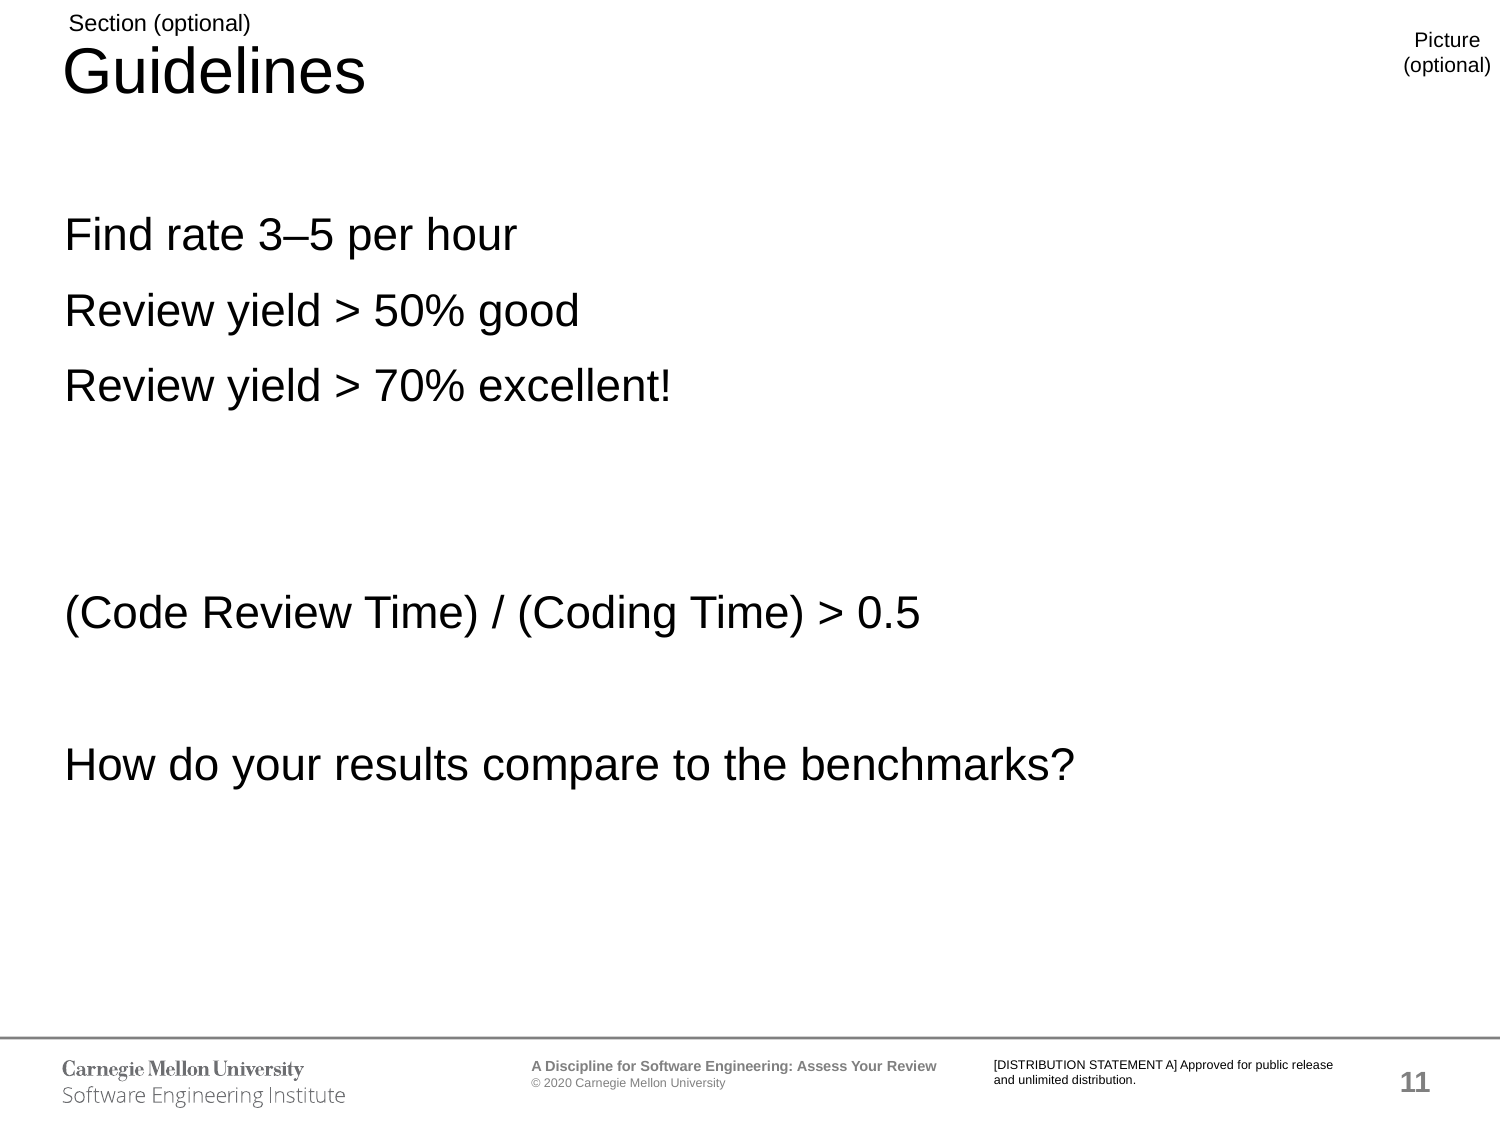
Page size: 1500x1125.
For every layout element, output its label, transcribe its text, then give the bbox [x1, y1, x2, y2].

list Find rate 3–5 per hour Review yield > 50% good Review yield > 70% excellent! (Code Review Time) / (Coding Time) > 0.5 How do your results compare to the benchmarks? [64, 204, 1430, 1027]
title Guidelines [62, 37, 1338, 182]
